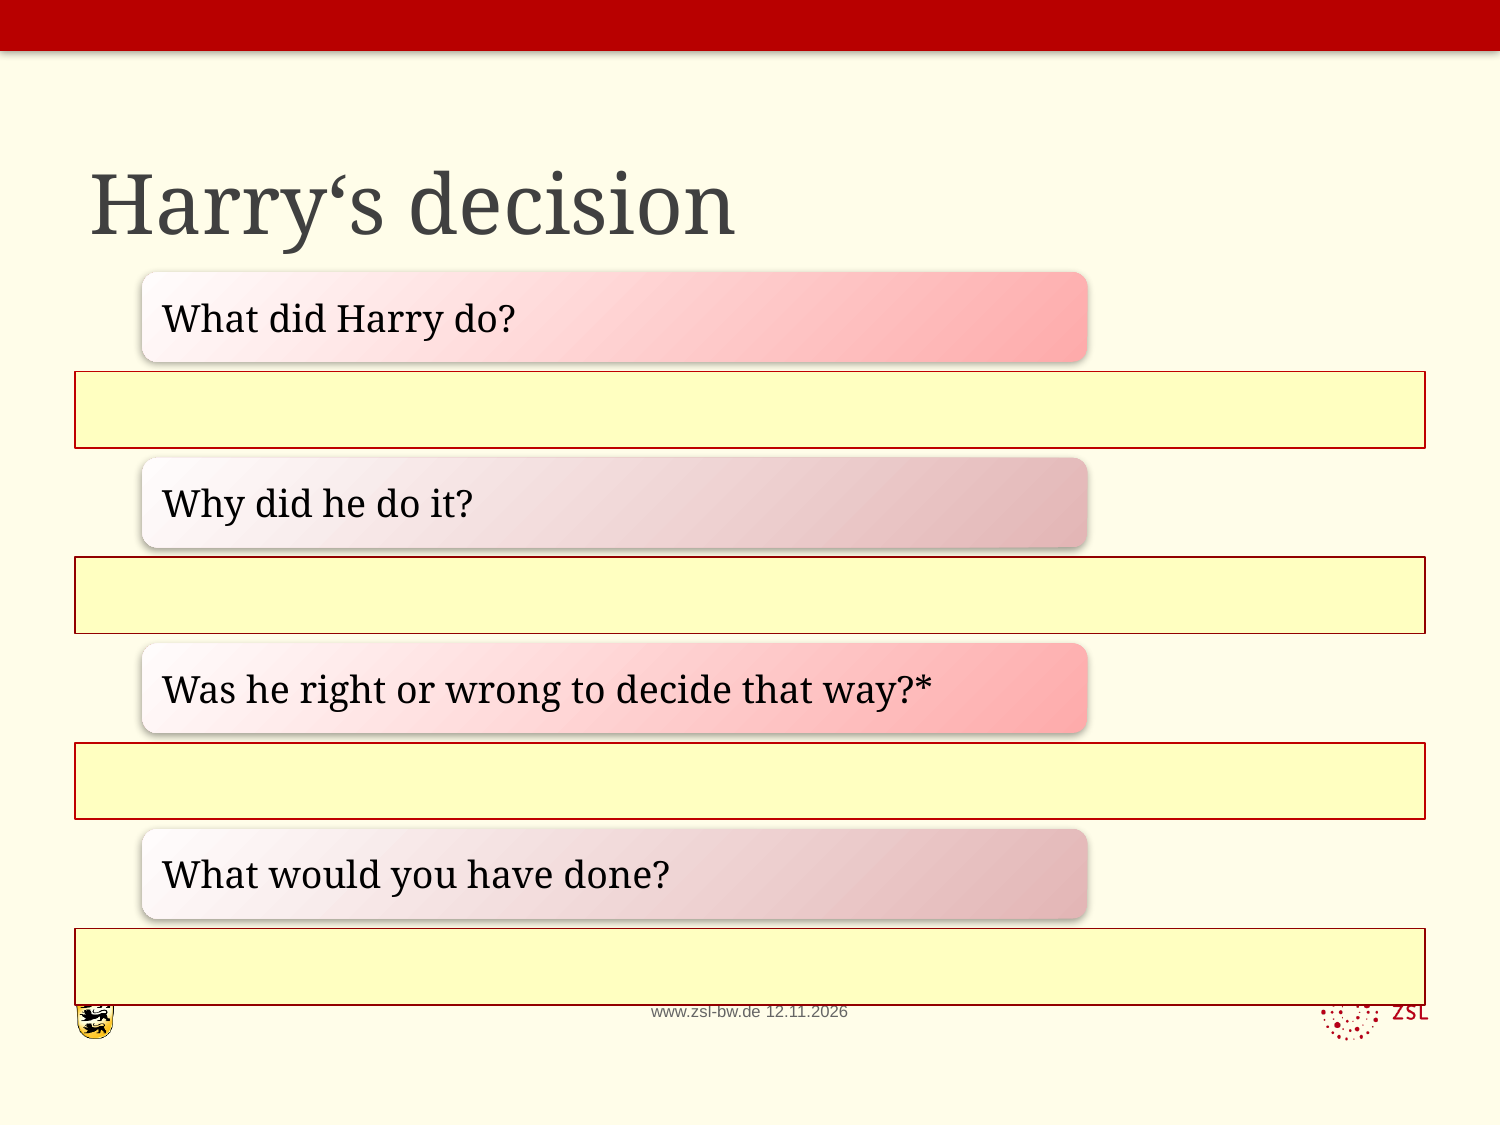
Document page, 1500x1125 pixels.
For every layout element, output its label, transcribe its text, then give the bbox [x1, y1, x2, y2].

picture [73, 981, 117, 1041]
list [74, 262, 1426, 1006]
picture [1320, 981, 1429, 1041]
title Harry‘s decision [75, 113, 1425, 261]
